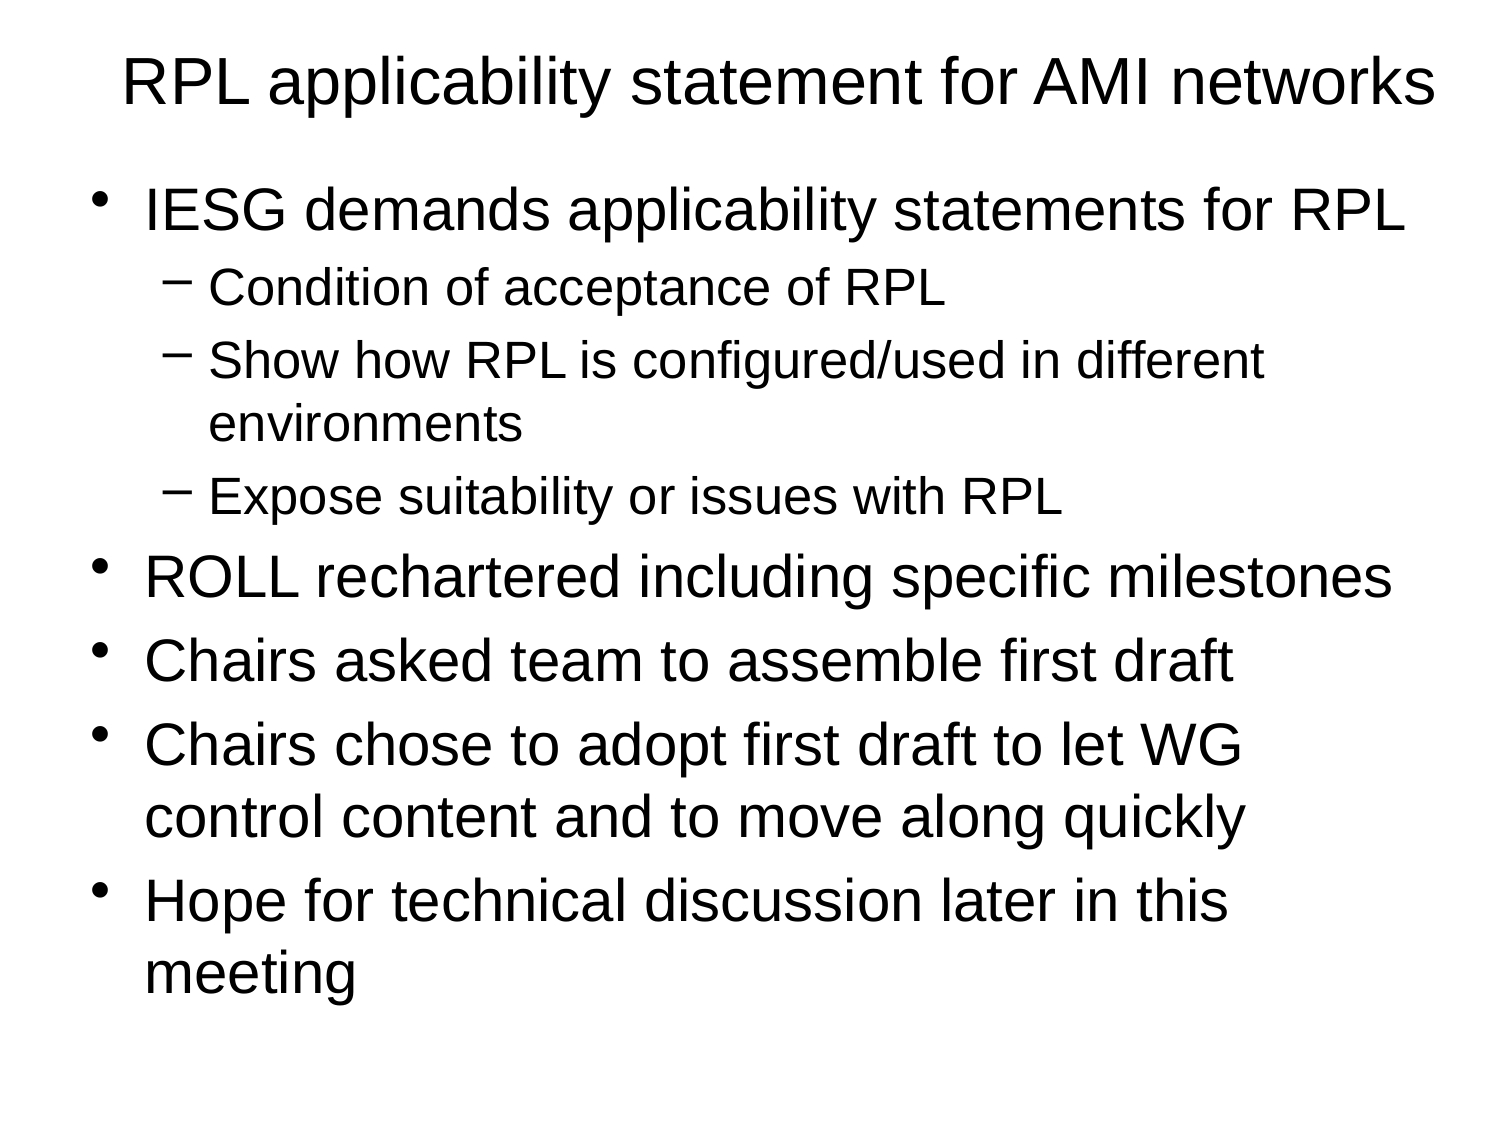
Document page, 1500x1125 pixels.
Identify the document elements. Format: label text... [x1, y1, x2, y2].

title RPL applicability statement for AMI networks [59, 24, 1500, 132]
list IESG demands applicability statements for RPL Condition of acceptance of RPL Show how RPL is configured/used in different environments Expose suitability or issues with RPL ROLL rechartered including specific milestones Chairs asked team to assemble first draft Chairs chose to adopt first draft to let WG control content and to move along quickly Hope for technical discussion later in this meeting [74, 162, 1426, 1031]
